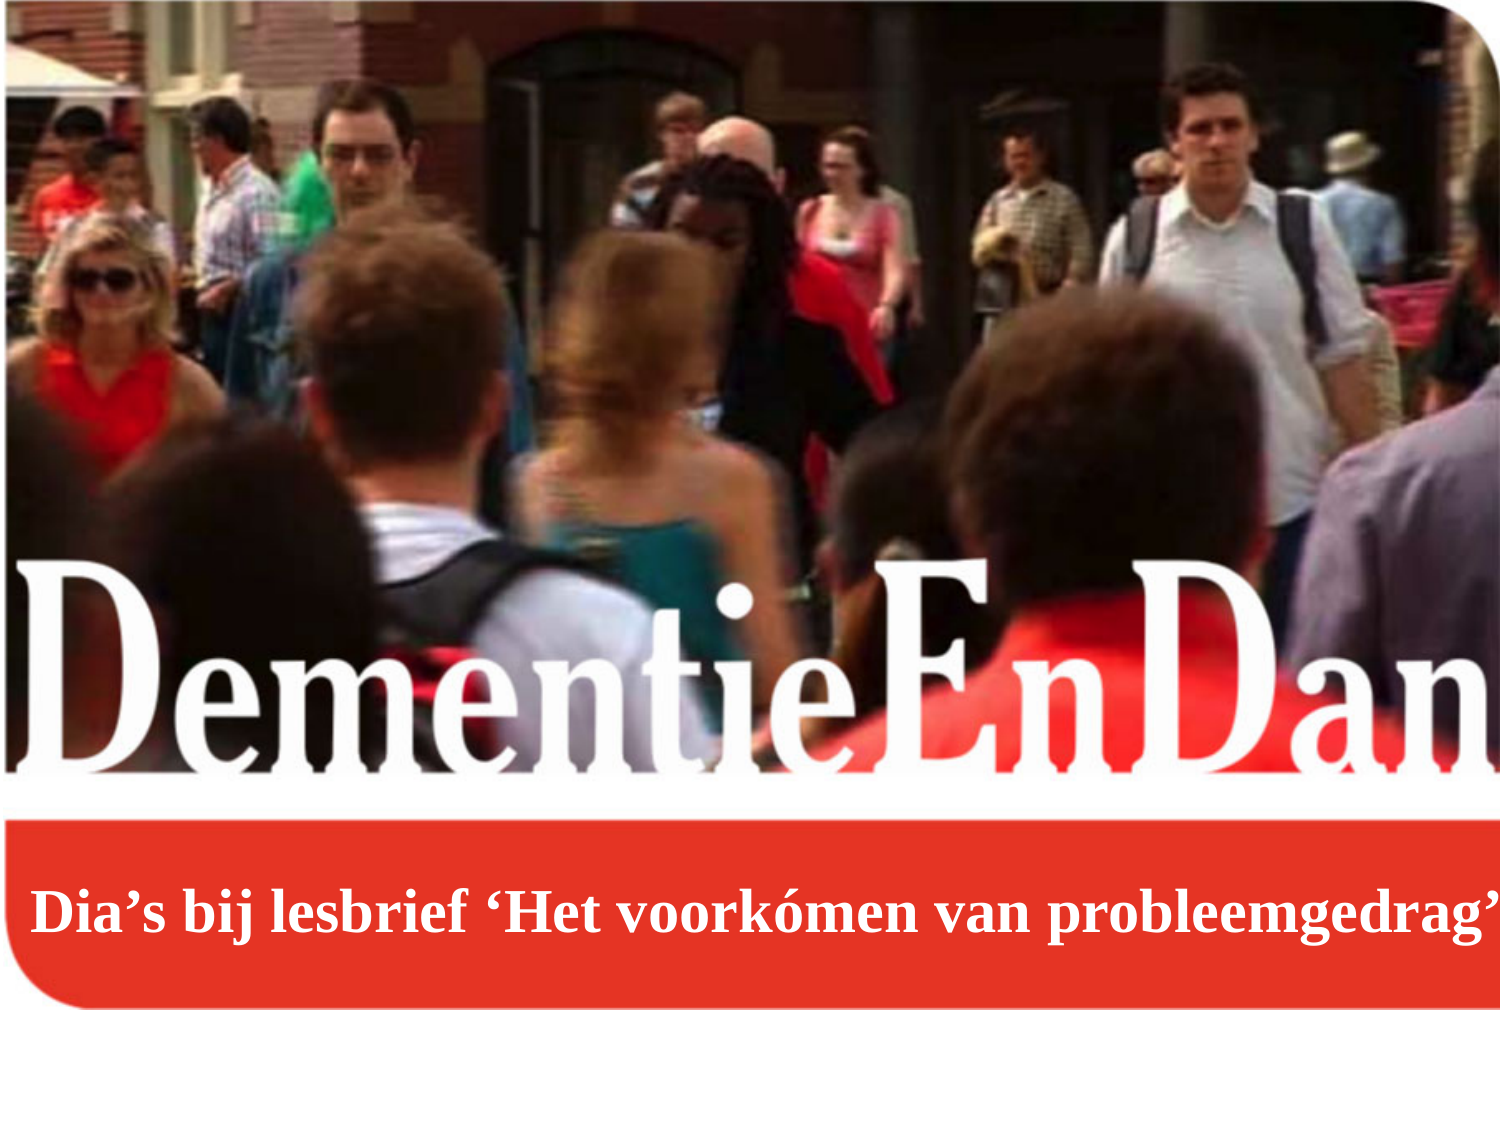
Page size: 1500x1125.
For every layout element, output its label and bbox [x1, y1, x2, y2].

picture [3, 0, 1500, 1011]
